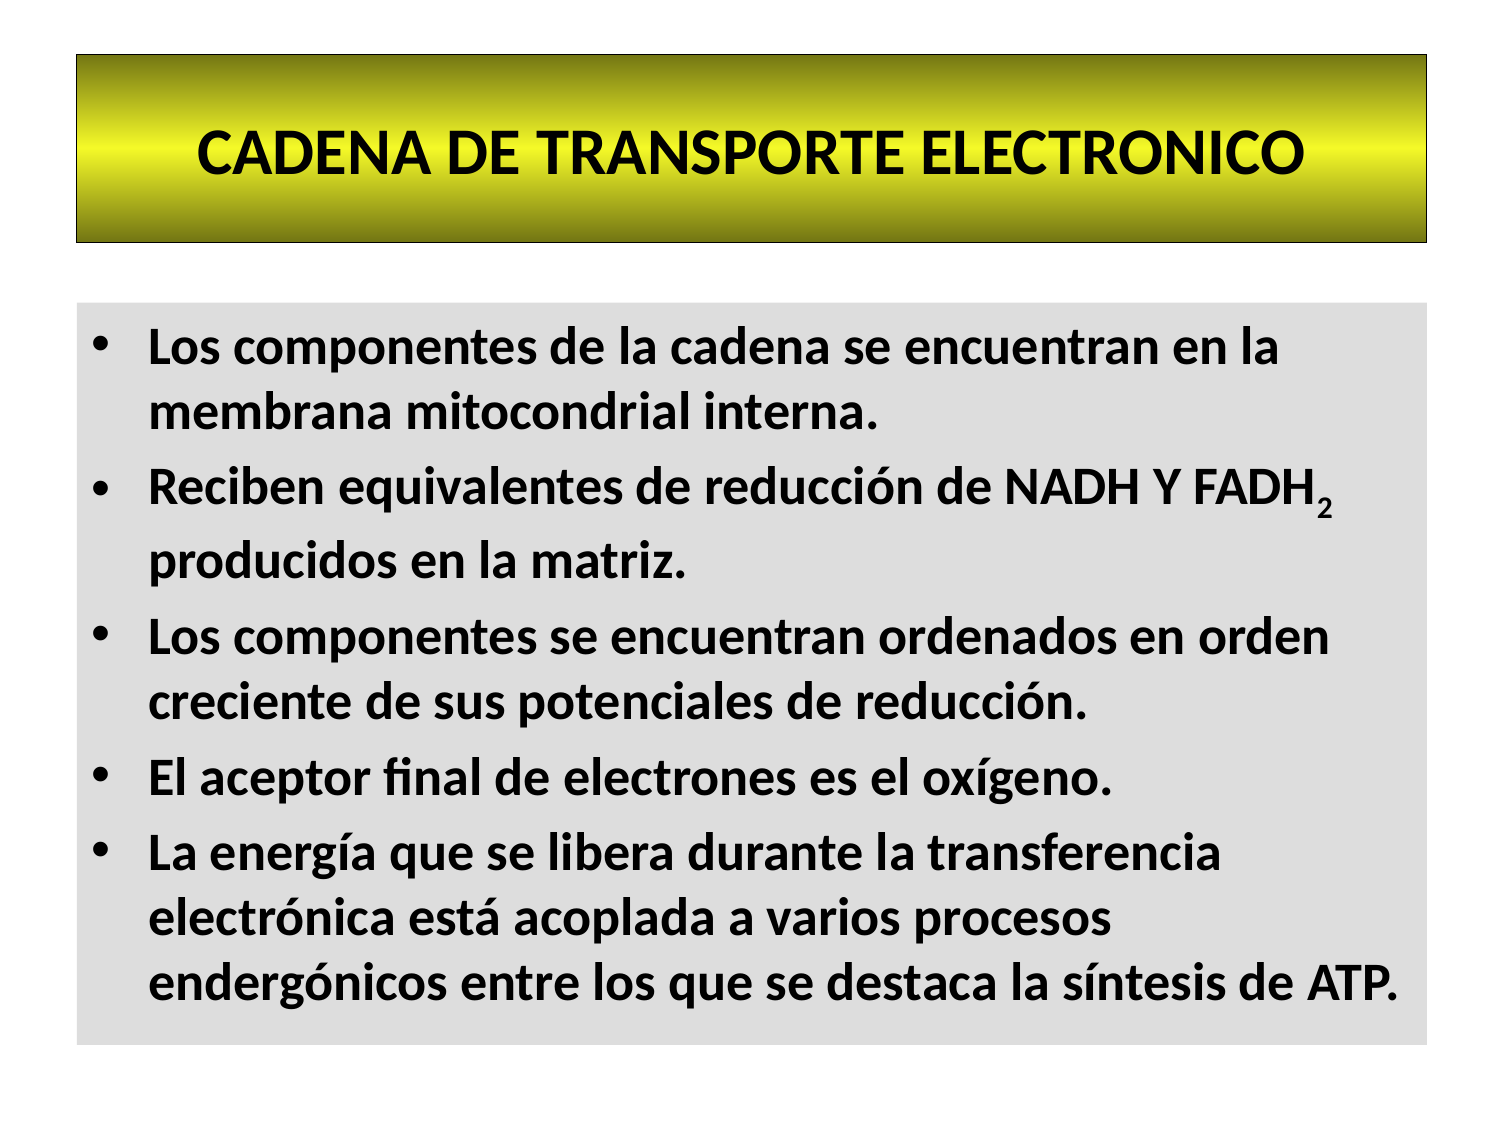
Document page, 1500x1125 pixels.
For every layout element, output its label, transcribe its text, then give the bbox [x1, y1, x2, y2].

list Los componentes de la cadena se encuentran en la membrana mitocondrial interna. Reciben equivalentes de reducción de NADH Y FADH2 producidos en la matriz. Los componentes se encuentran ordenados en orden creciente de sus potenciales de reducción. El aceptor final de electrones es el oxígeno. La energía que se libera durante la transferencia electrónica está acoplada a varios procesos endergónicos entre los que se destaca la síntesis de ATP. [76, 302, 1427, 1045]
title CADENA DE TRANSPORTE ELECTRONICO [76, 54, 1427, 243]
